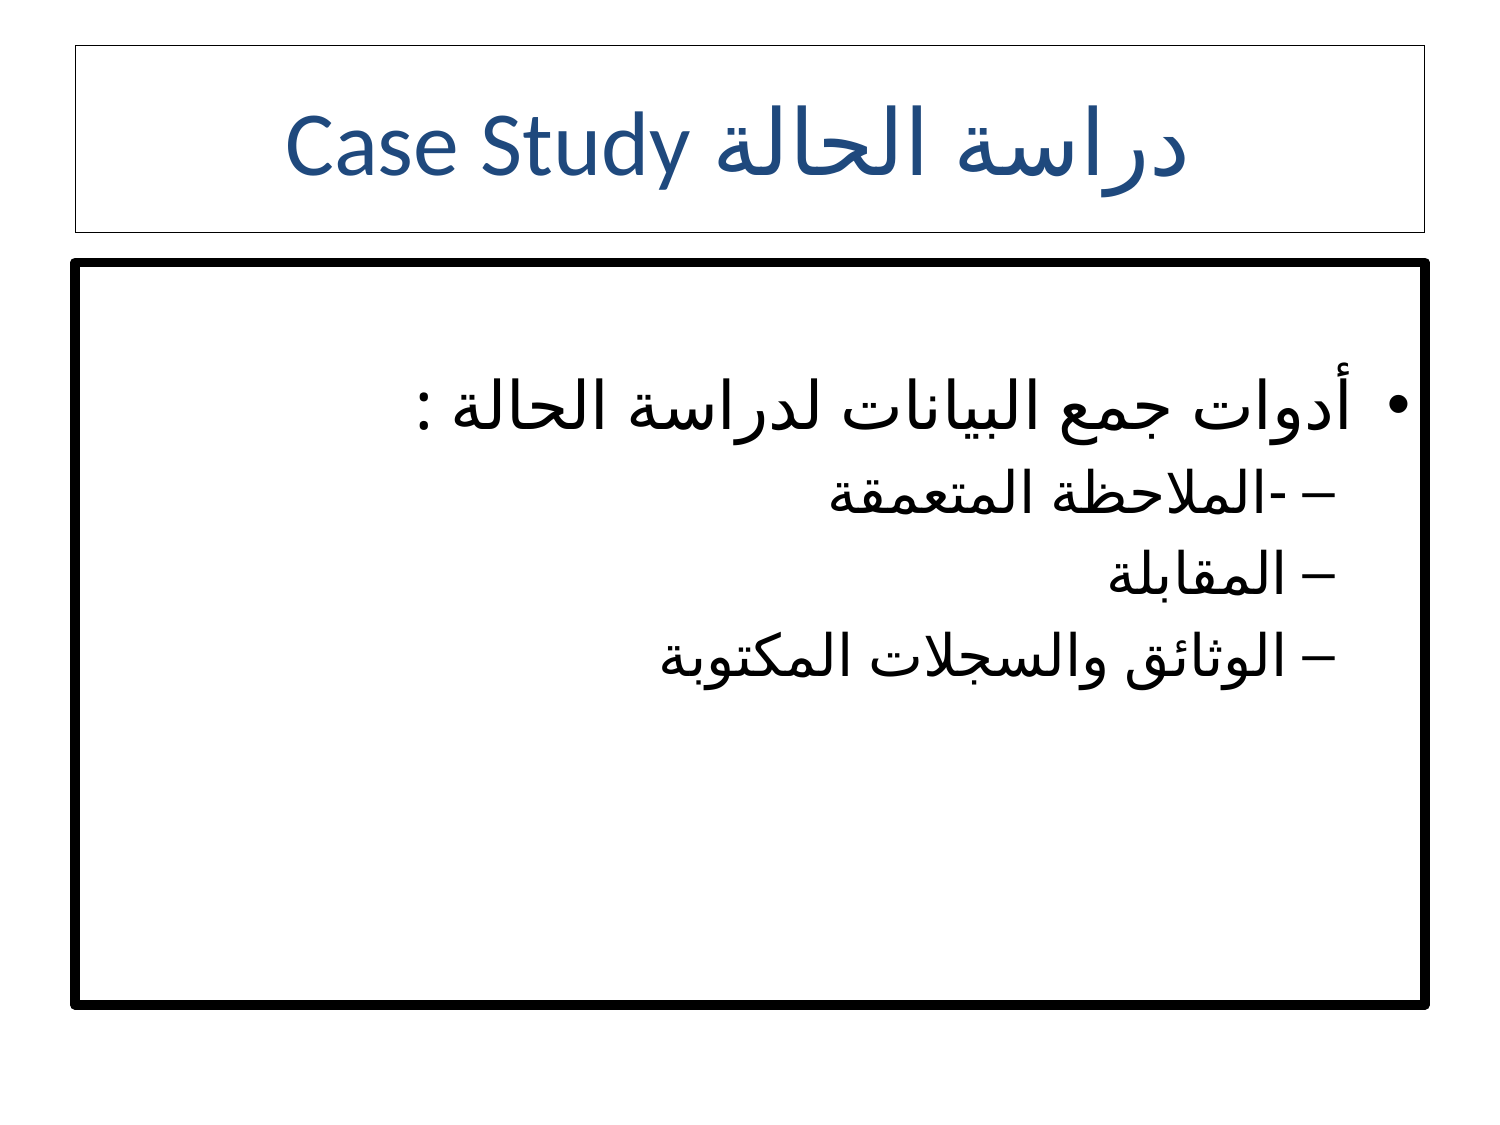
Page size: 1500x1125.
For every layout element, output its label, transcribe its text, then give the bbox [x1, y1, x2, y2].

title Case Study دراسة الحالة [75, 45, 1425, 233]
list أدوات جمع البيانات لدراسة الحالة : -الملاحظة المتعمقة المقابلة الوثائق والسجلات المكتوبة [75, 262, 1425, 1005]
